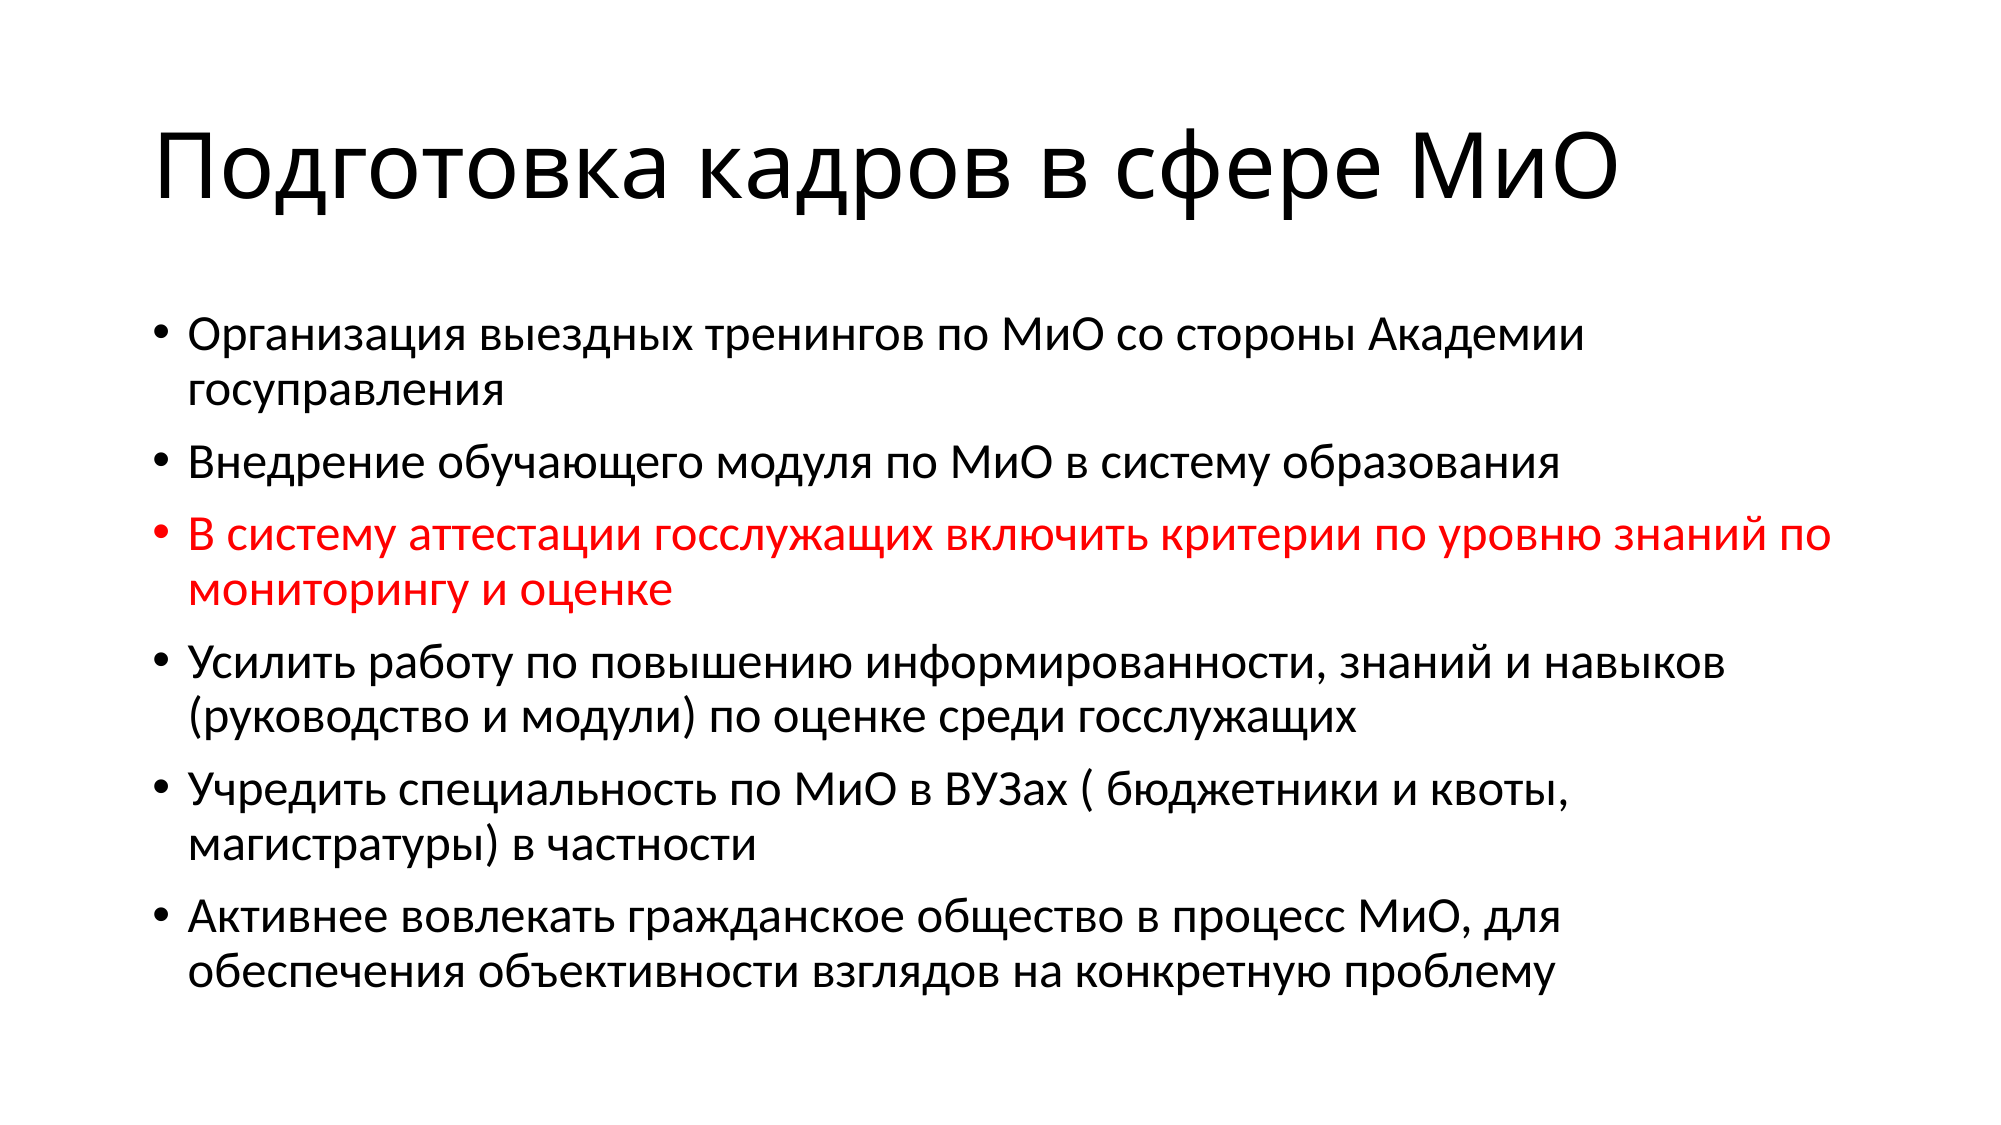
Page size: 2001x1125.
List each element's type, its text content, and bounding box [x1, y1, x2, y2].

title Подготовка кадров в сфере МиО [137, 59, 1863, 278]
list Организация выездных тренингов по МиО со стороны Академии госуправления Внедрение обучающего модуля по МиО в систему образования В систему аттестации госслужащих включить критерии по уровню знаний по мониторингу и оценке Усилить работу по повышению информированности, знаний и навыков (руководство и модули) по оценке среди госслужащих Учредить специальность по МиО в ВУЗах ( бюджетники и квоты, магистратуры) в частности Активнее вовлекать гражданское общество в процесс МиО, для обеспечения объективности взглядов на конкретную проблему [137, 299, 1863, 1014]
